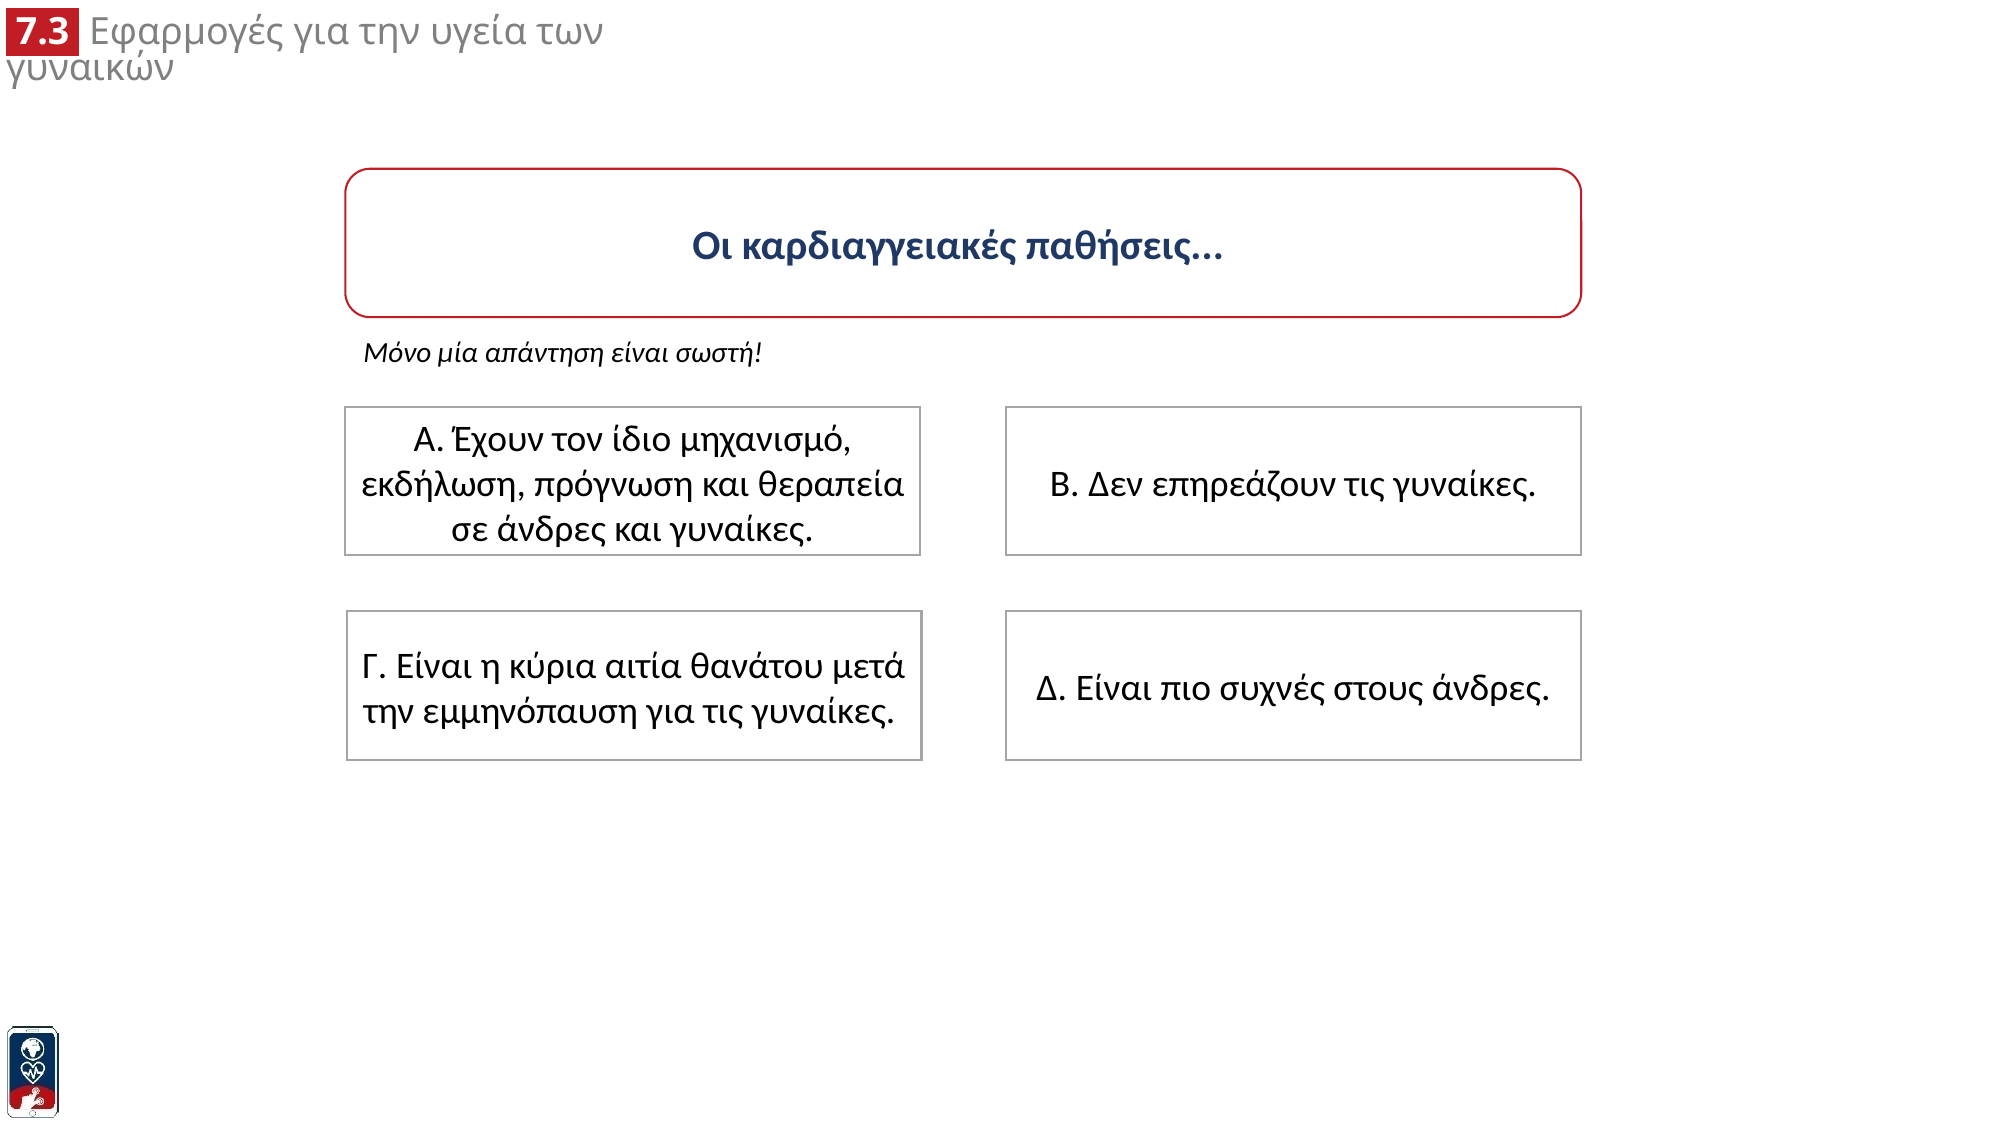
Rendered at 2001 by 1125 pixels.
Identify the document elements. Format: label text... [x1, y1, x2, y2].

text_box Μόνο μία απάντηση είναι σωστή! [348, 325, 779, 376]
text_box Β. Δεν επηρεάζουν τις γυναίκες. [1005, 406, 1582, 556]
text_box Οι καρδιαγγειακές παθήσεις... [344, 167, 1583, 319]
text_box Δ. Είναι πιο συχνές στους άνδρες. [1005, 610, 1582, 761]
text_box Γ. Είναι η κύρια αιτία θανάτου μετά την εμμηνόπαυση για τις γυναίκες. [346, 610, 923, 761]
text_box Α. Έχουν τον ίδιο μηχανισμό, εκδήλωση, πρόγνωση και θεραπεία σε άνδρες και γυναίκες. [344, 406, 921, 556]
picture [7, 1026, 59, 1118]
